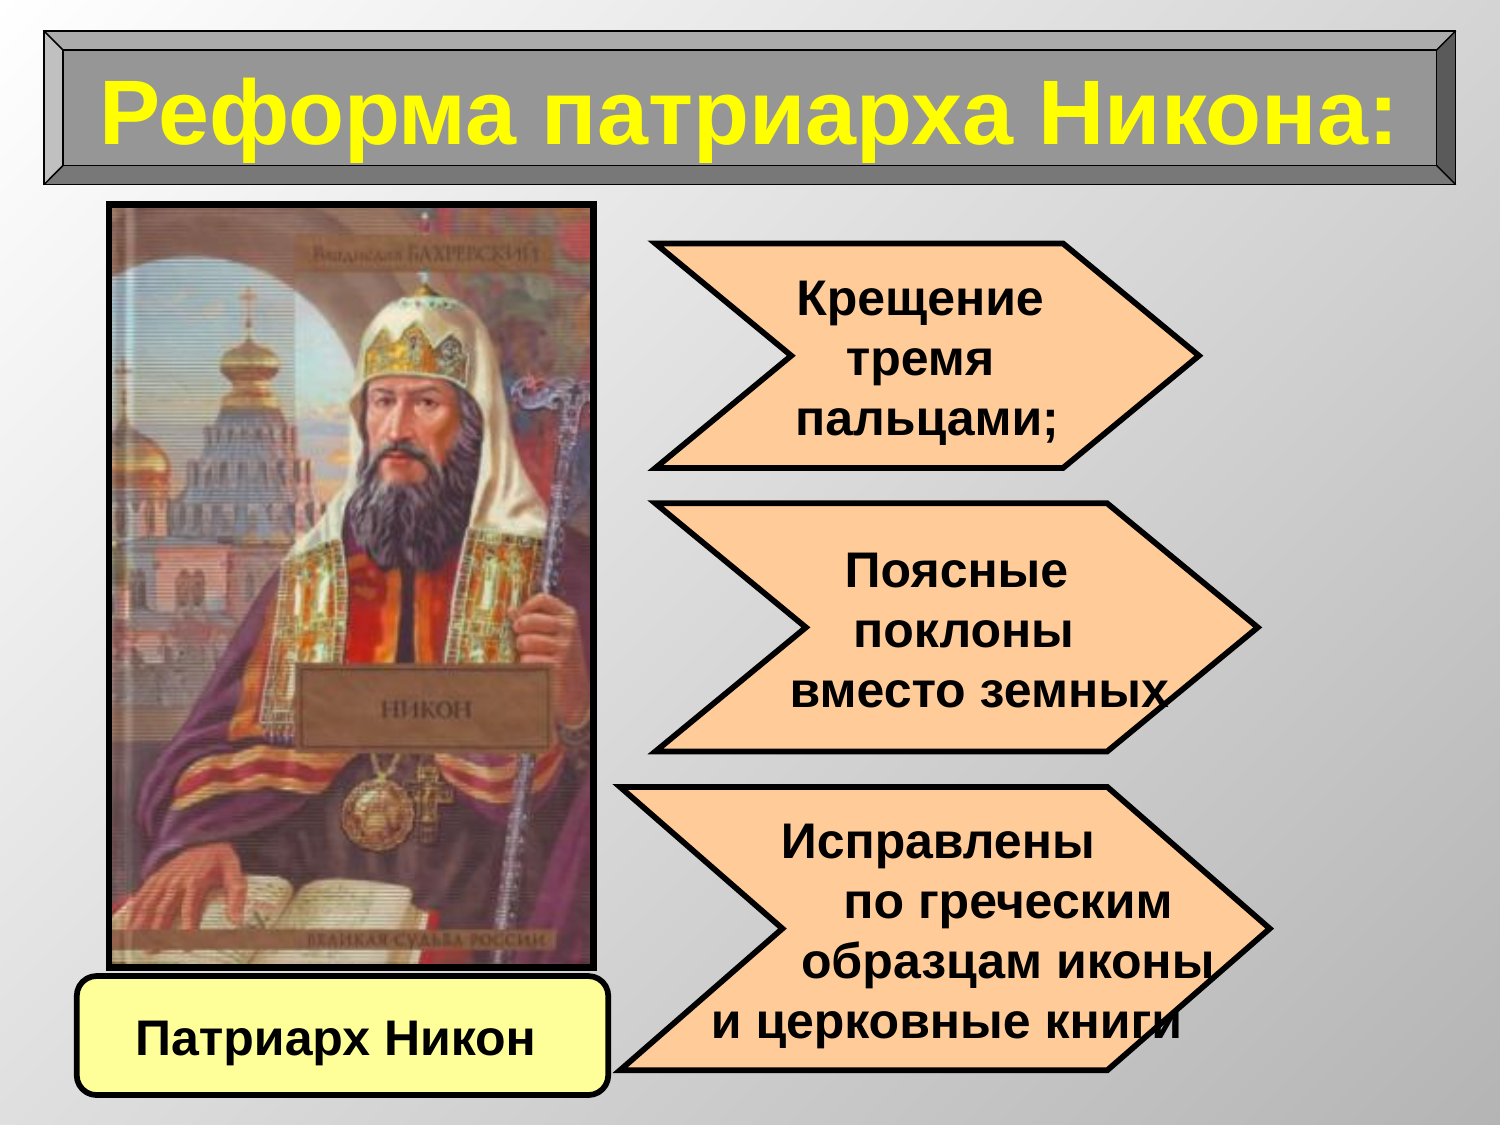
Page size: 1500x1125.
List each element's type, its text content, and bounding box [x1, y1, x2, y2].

text_box Исправлены по греческим образцам иконы и церковные книги [620, 786, 1270, 1071]
picture [111, 207, 591, 965]
text_box Крещение тремя пальцами; [655, 243, 1199, 468]
text_box Поясные поклоны вместо земных [655, 503, 1258, 752]
text_box Реформа патриарха Никона: [43, 30, 1456, 185]
text_box Патриарх Никон [76, 976, 609, 1096]
